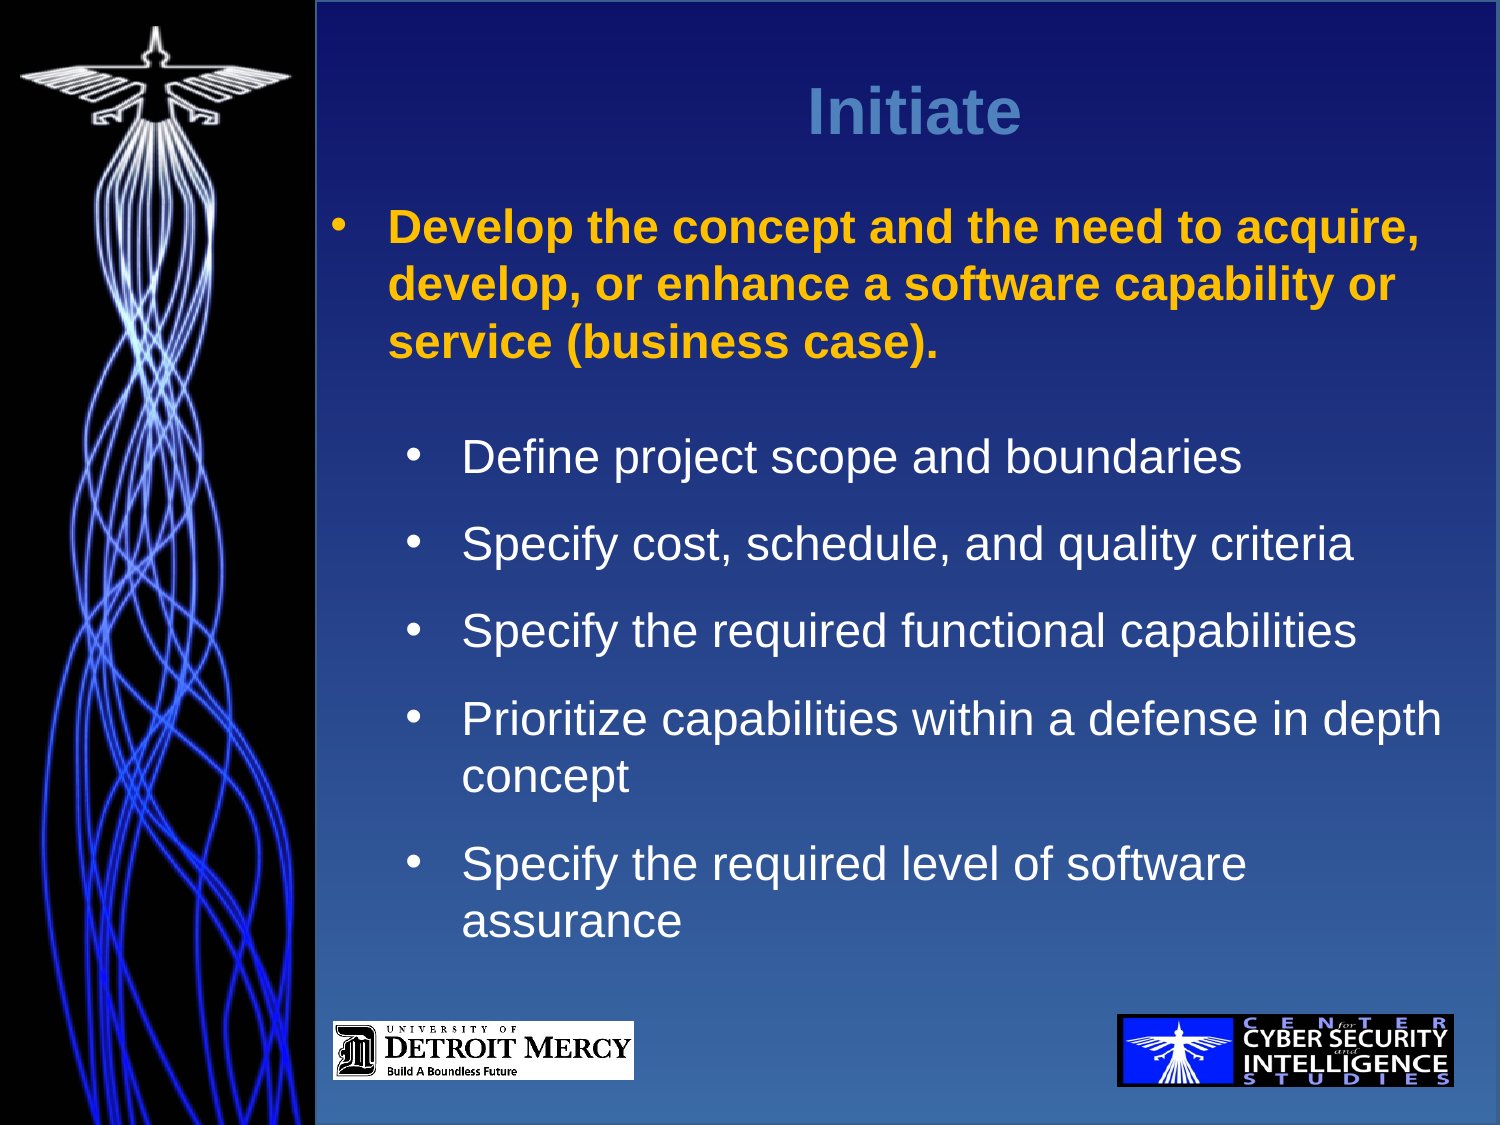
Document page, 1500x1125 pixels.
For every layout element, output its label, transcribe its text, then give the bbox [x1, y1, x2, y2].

text_box Develop the concept and the need to acquire, develop, or enhance a software capability or service (business case). Define project scope and boundaries Specify cost, schedule, and quality criteria Specify the required functional capabilities Prioritize capabilities within a defense in depth concept Specify the required level of software assurance [320, 186, 1497, 938]
text_box Initiate [367, 59, 1463, 157]
picture [1117, 1013, 1455, 1087]
picture [0, 0, 316, 1125]
picture [332, 1021, 634, 1080]
text_box [317, 0, 1500, 1125]
